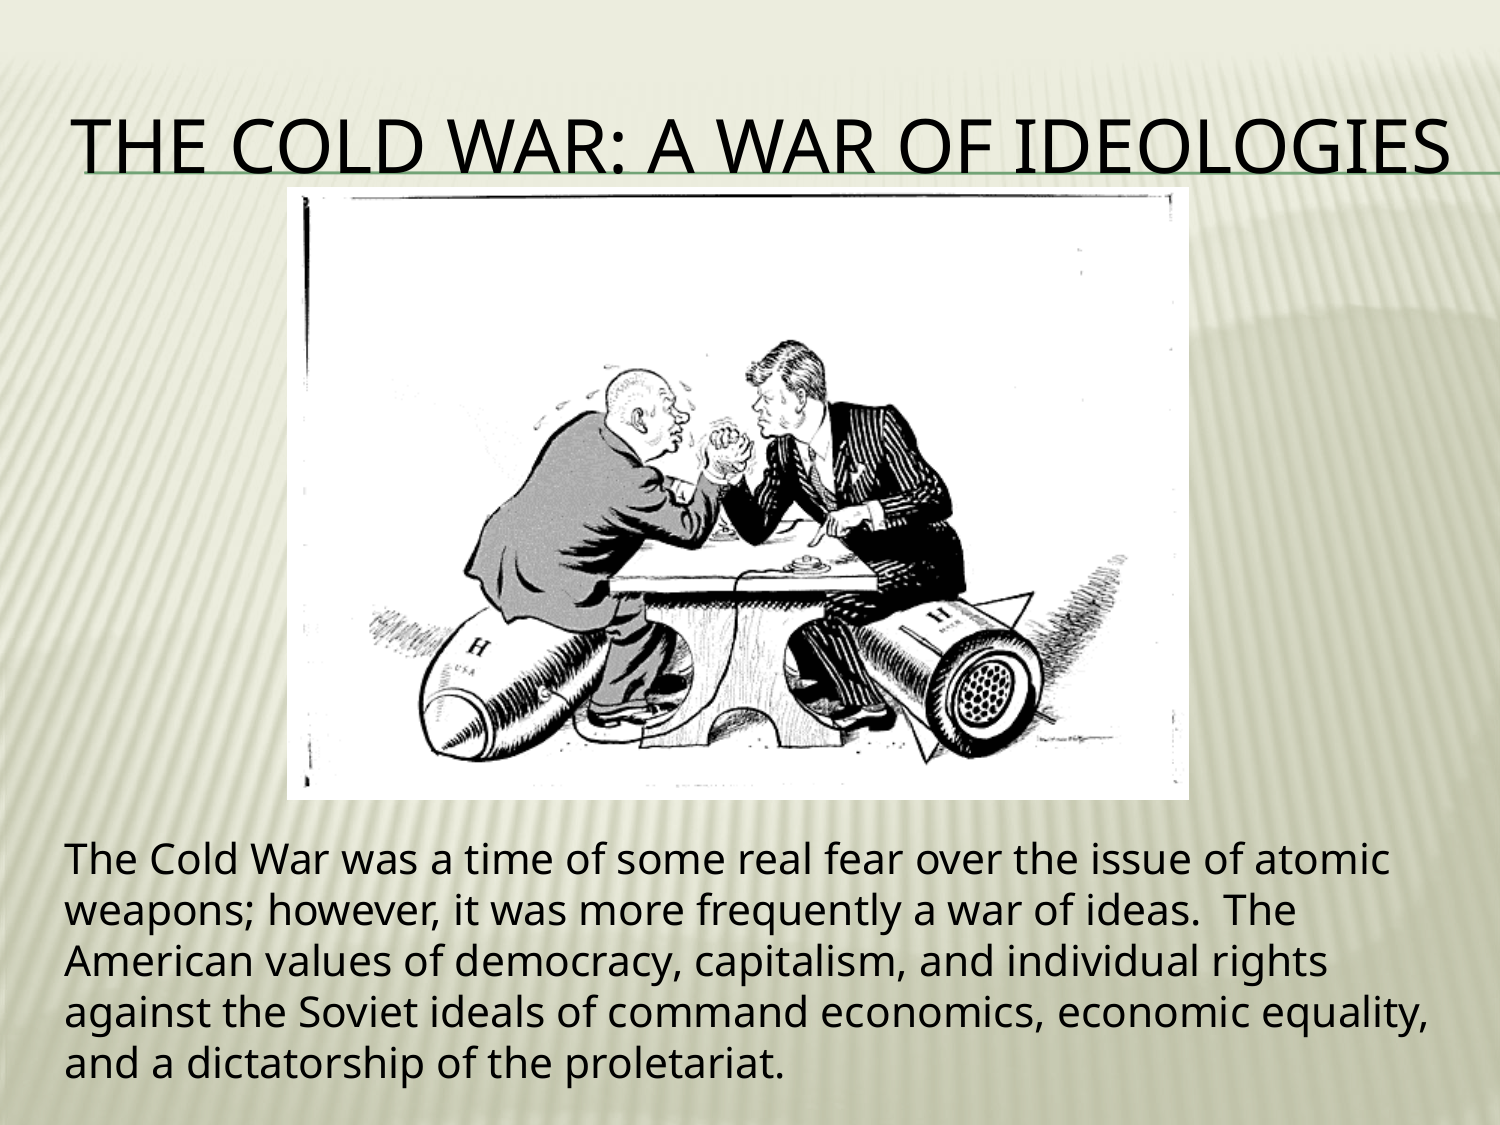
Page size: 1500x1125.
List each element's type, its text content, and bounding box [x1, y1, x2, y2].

title The Cold War: A war of ideologies [49, 75, 1475, 213]
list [287, 187, 1189, 801]
list The Cold War was a time of some real fear over the issue of atomic weapons; however, it was more frequently a war of ideas. The American values of democracy, capitalism, and individual rights against the Soviet ideals of command economics, economic equality, and a dictatorship of the proletariat. [50, 825, 1463, 1100]
